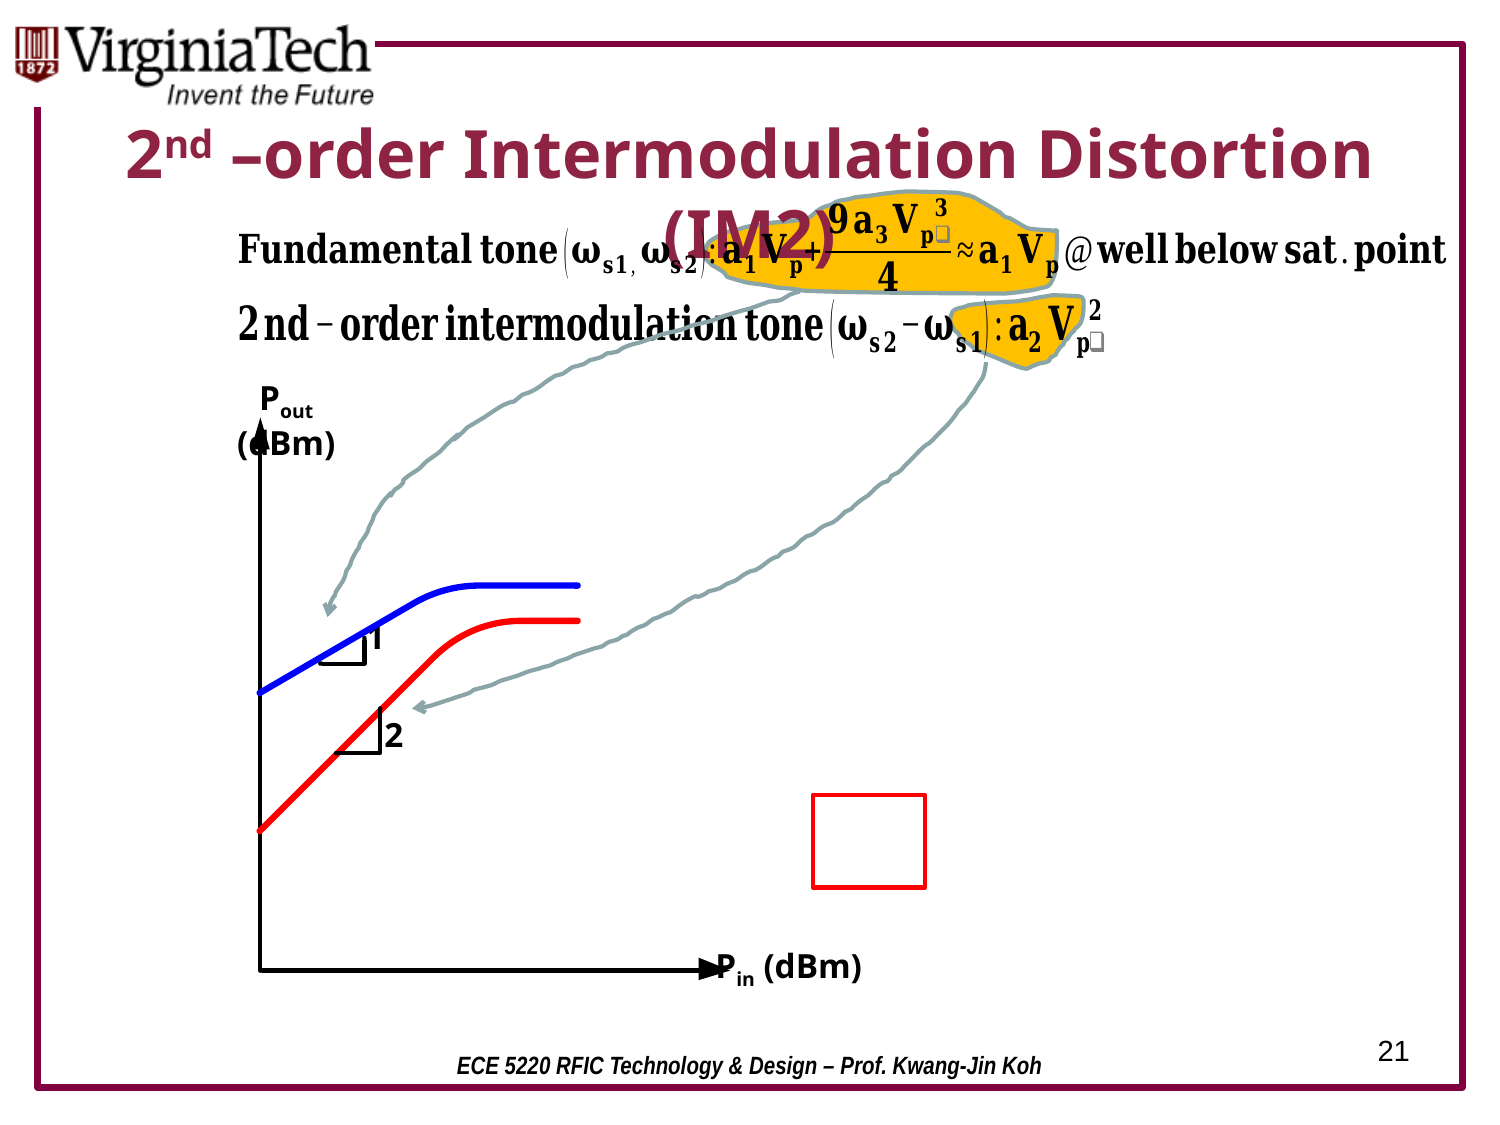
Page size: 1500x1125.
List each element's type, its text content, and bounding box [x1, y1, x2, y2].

slide_number 21 [1074, 1024, 1425, 1103]
text_box [702, 213, 1060, 296]
text_box [883, 361, 989, 486]
picture [15, 24, 375, 107]
title 2nd –order Intermodulation Distortion (IM2) [75, 104, 1425, 213]
text_box [948, 293, 1086, 371]
text_box [568, 289, 801, 367]
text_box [197, 369, 878, 1008]
text_box [883, 793, 927, 890]
